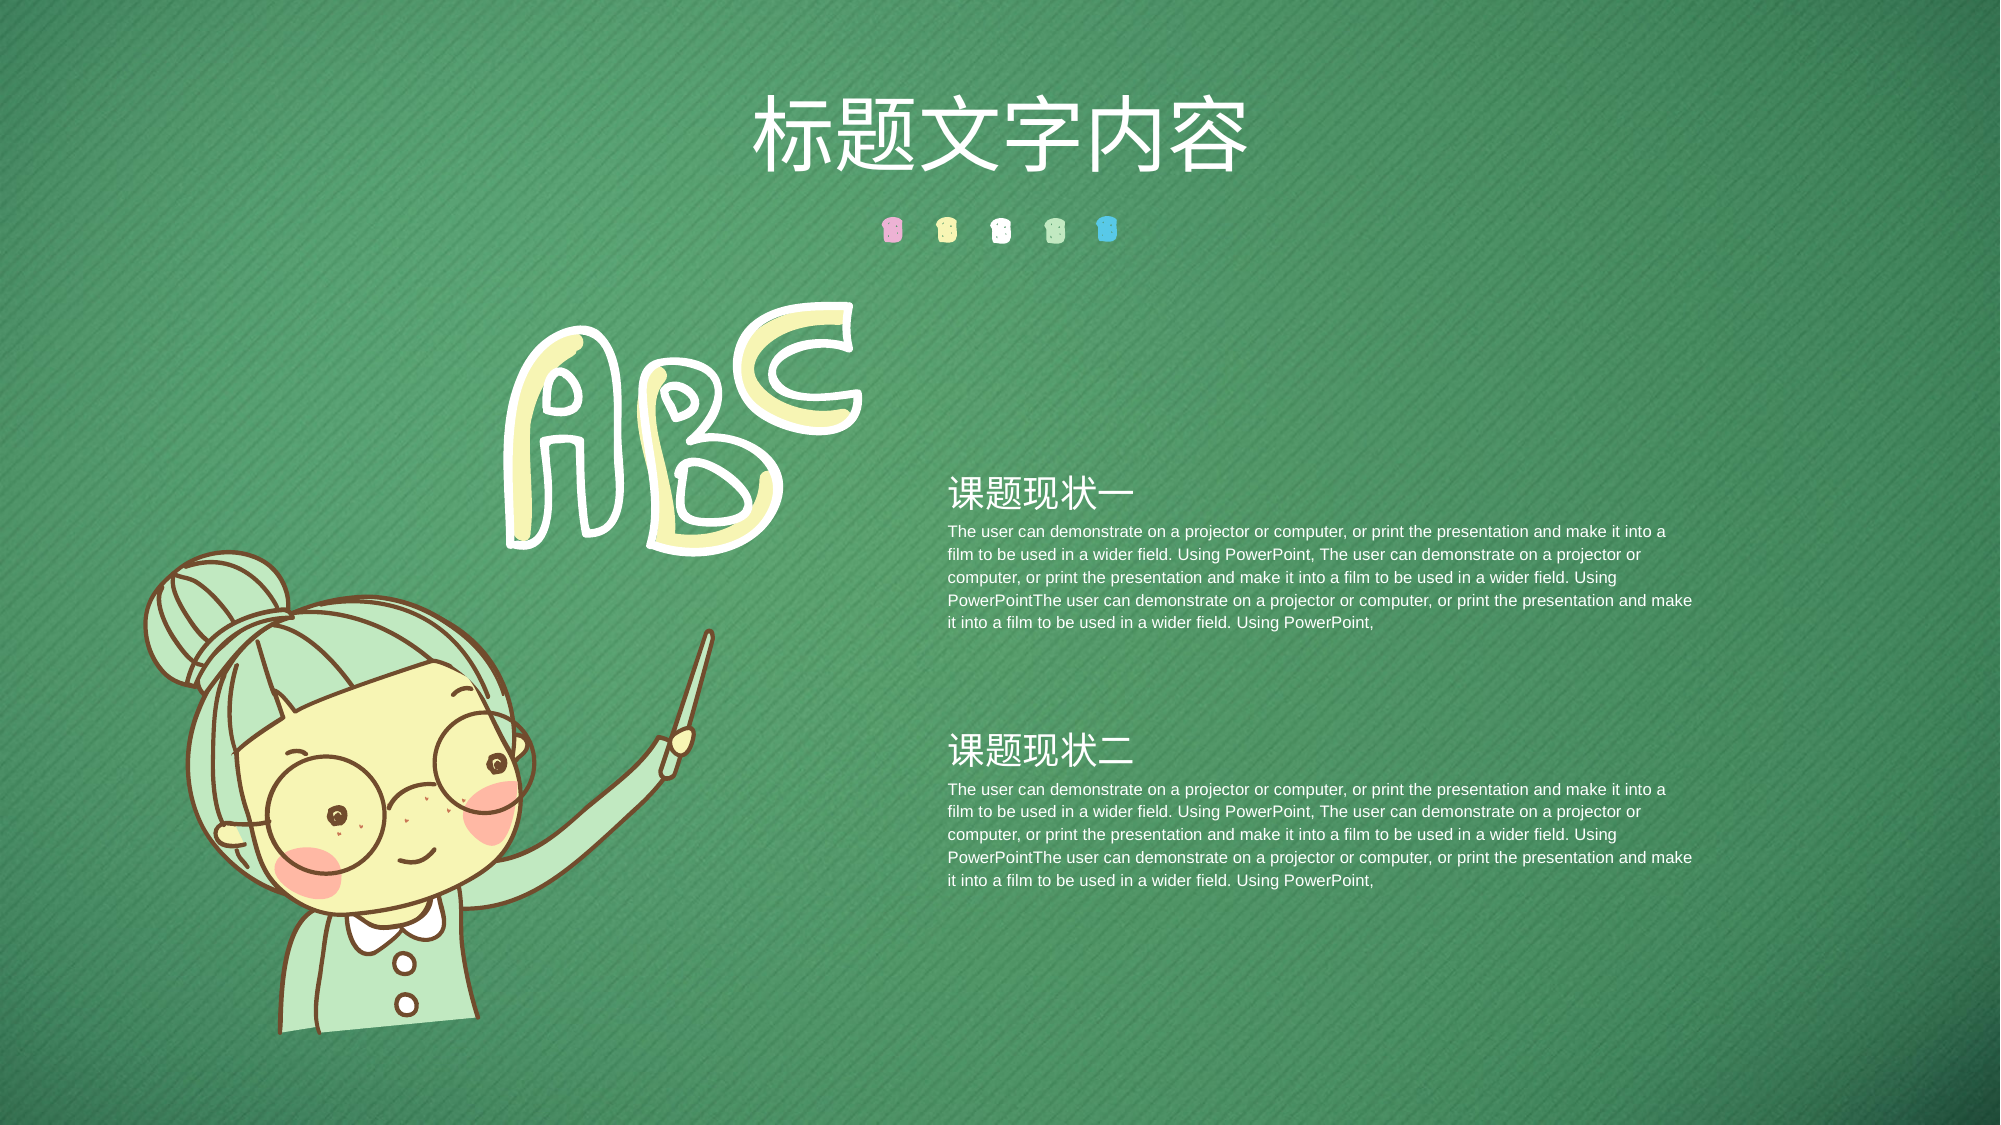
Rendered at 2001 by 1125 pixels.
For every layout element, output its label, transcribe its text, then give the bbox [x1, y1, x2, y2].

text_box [932, 710, 1713, 899]
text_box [932, 453, 1713, 642]
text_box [881, 214, 1119, 244]
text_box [495, 300, 868, 567]
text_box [143, 541, 715, 1035]
picture [0, 0, 2000, 1125]
text_box 标题文字内容 [736, 75, 1266, 190]
